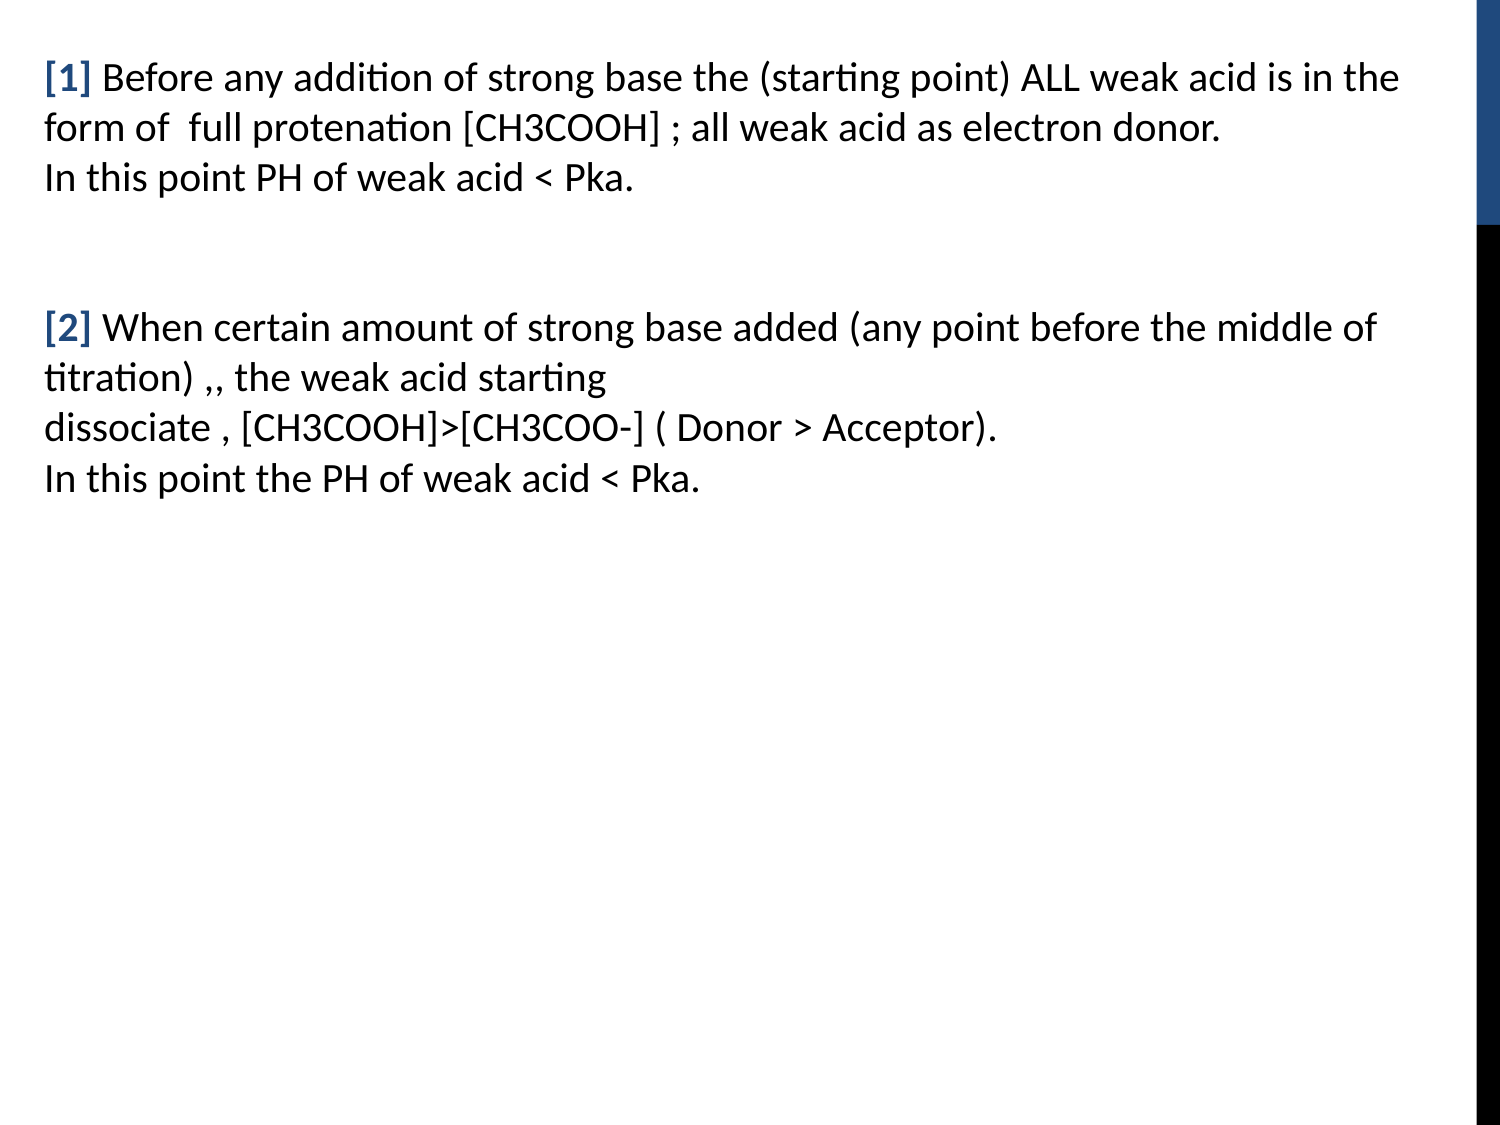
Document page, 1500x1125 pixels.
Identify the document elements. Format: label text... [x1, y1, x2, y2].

text_box [1] Before any addition of strong base the (starting point) ALL weak acid is in the form of full protenation [CH3COOH] ; all weak acid as electron donor. In this point PH of weak acid < Pka. [2] When certain amount of strong base added (any point before the middle of titration) ,, the weak acid starting dissociate , [CH3COOH]>[CH3COO-] ( Donor > Acceptor). In this point the PH of weak acid < Pka. [29, 42, 1424, 808]
